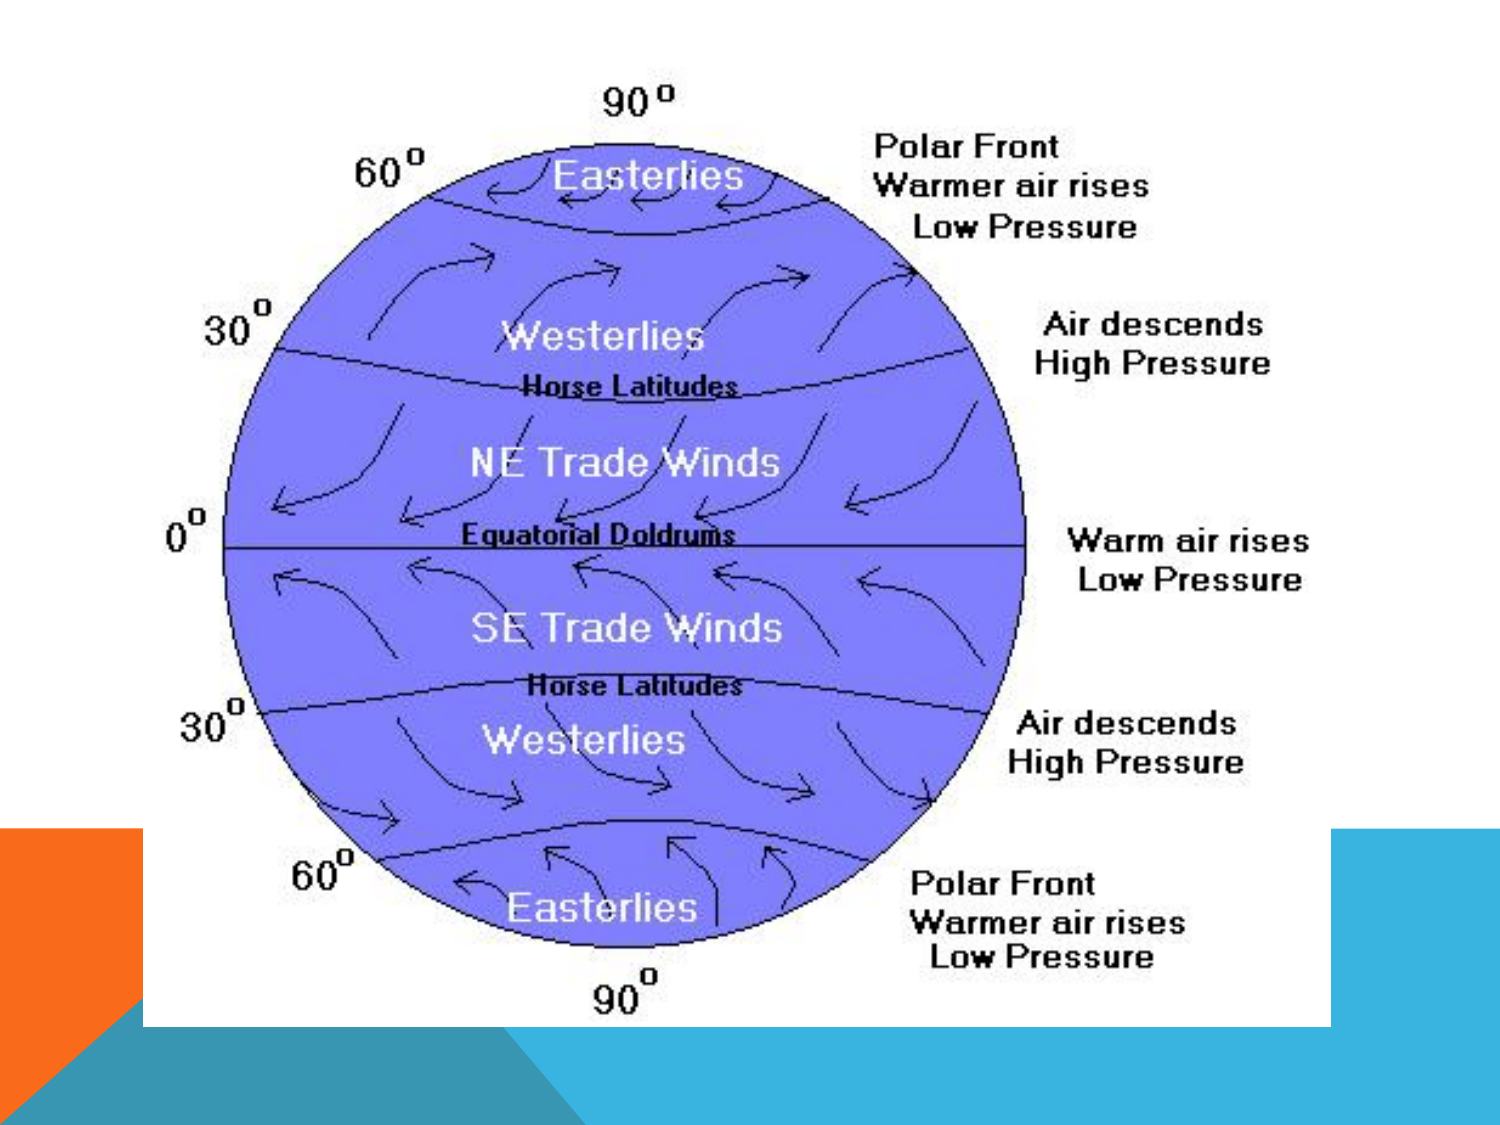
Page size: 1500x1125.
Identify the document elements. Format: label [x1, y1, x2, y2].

picture [142, 49, 1331, 1027]
